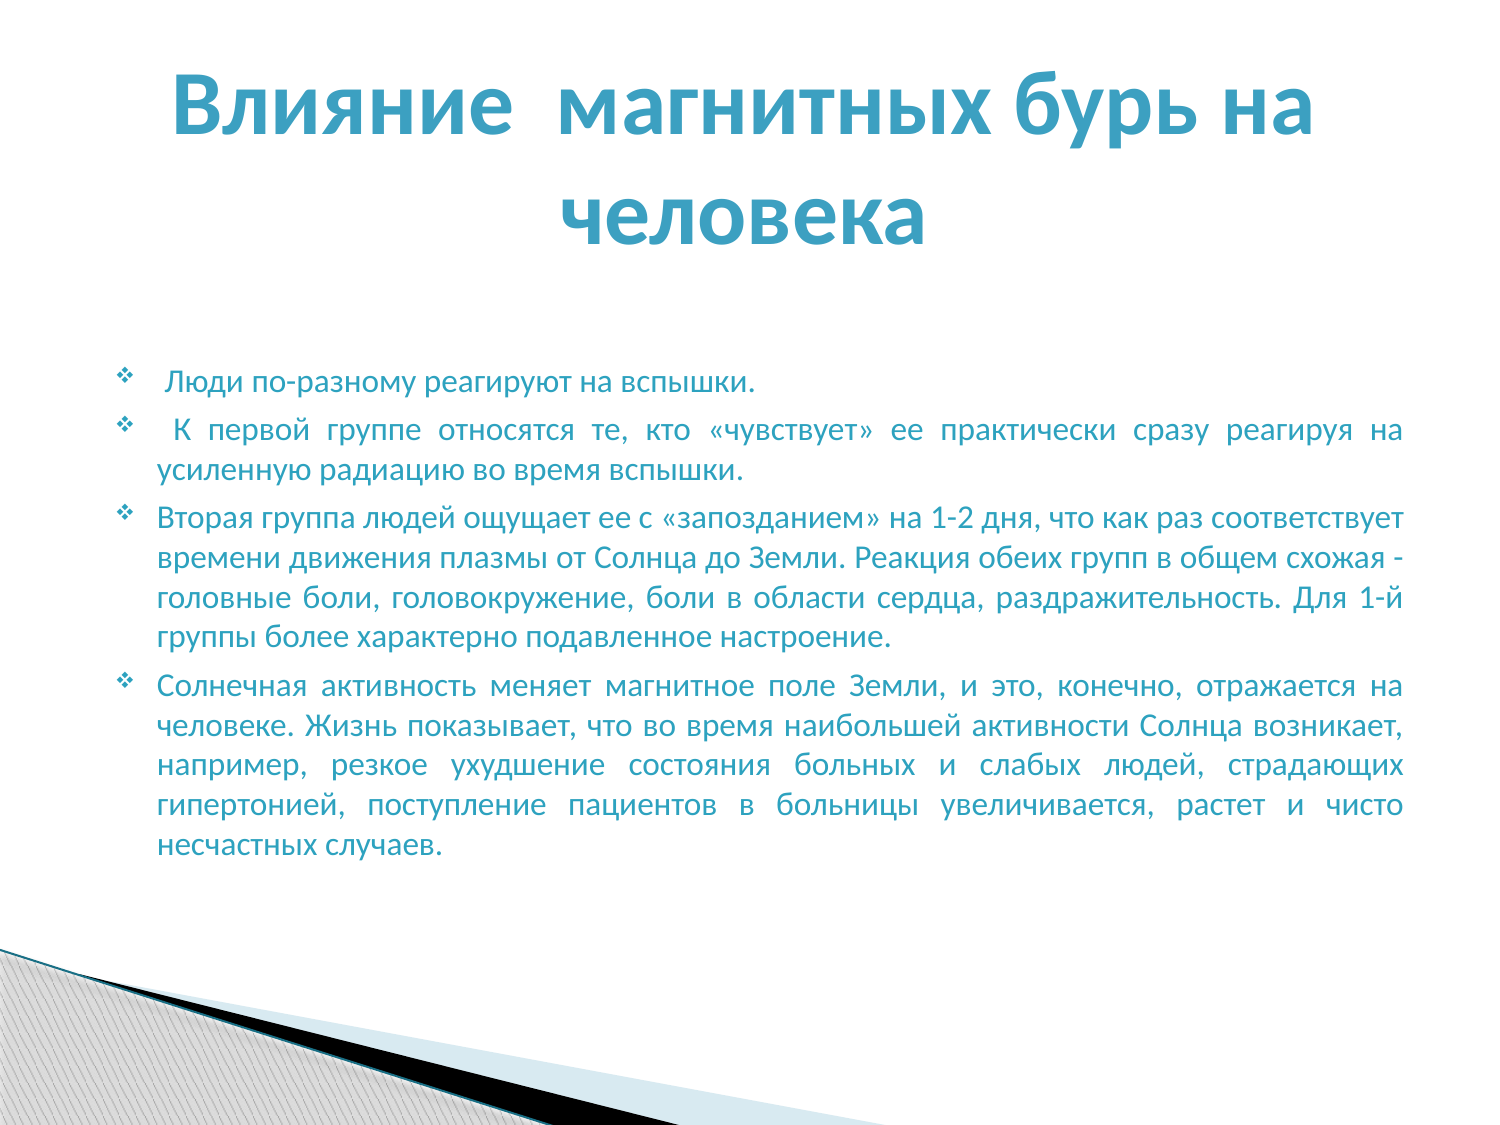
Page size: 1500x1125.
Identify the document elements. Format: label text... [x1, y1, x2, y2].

list Люди по-разному реагируют на вспышки. К первой группе относятся те, кто «чувствует» ее практически сразу реагируя на усиленную радиацию во время вспышки. Вторая группа людей ощущает ее с «запозданием» на 1-2 дня, что как раз соответствует времени движения плазмы от Солнца до Земли. Реакция обеих групп в общем схожая - головные боли, головокружение, боли в области сердца, раздражительность. Для 1-й группы более характерно подавленное настроение. Солнечная активность меняет магнитное поле Земли, и это, конечно, отражается на человеке. Жизнь показывает, что во время наибольшей активности Солнца возникает, например, резкое ухудшение состояния больных и слабых людей, страдающих гипертонией, поступление пациентов в больницы увеличивается, растет и чисто несчастных случаев. [82, 351, 1421, 1094]
text_box Влияние магнитных бурь на человека [93, 35, 1395, 270]
